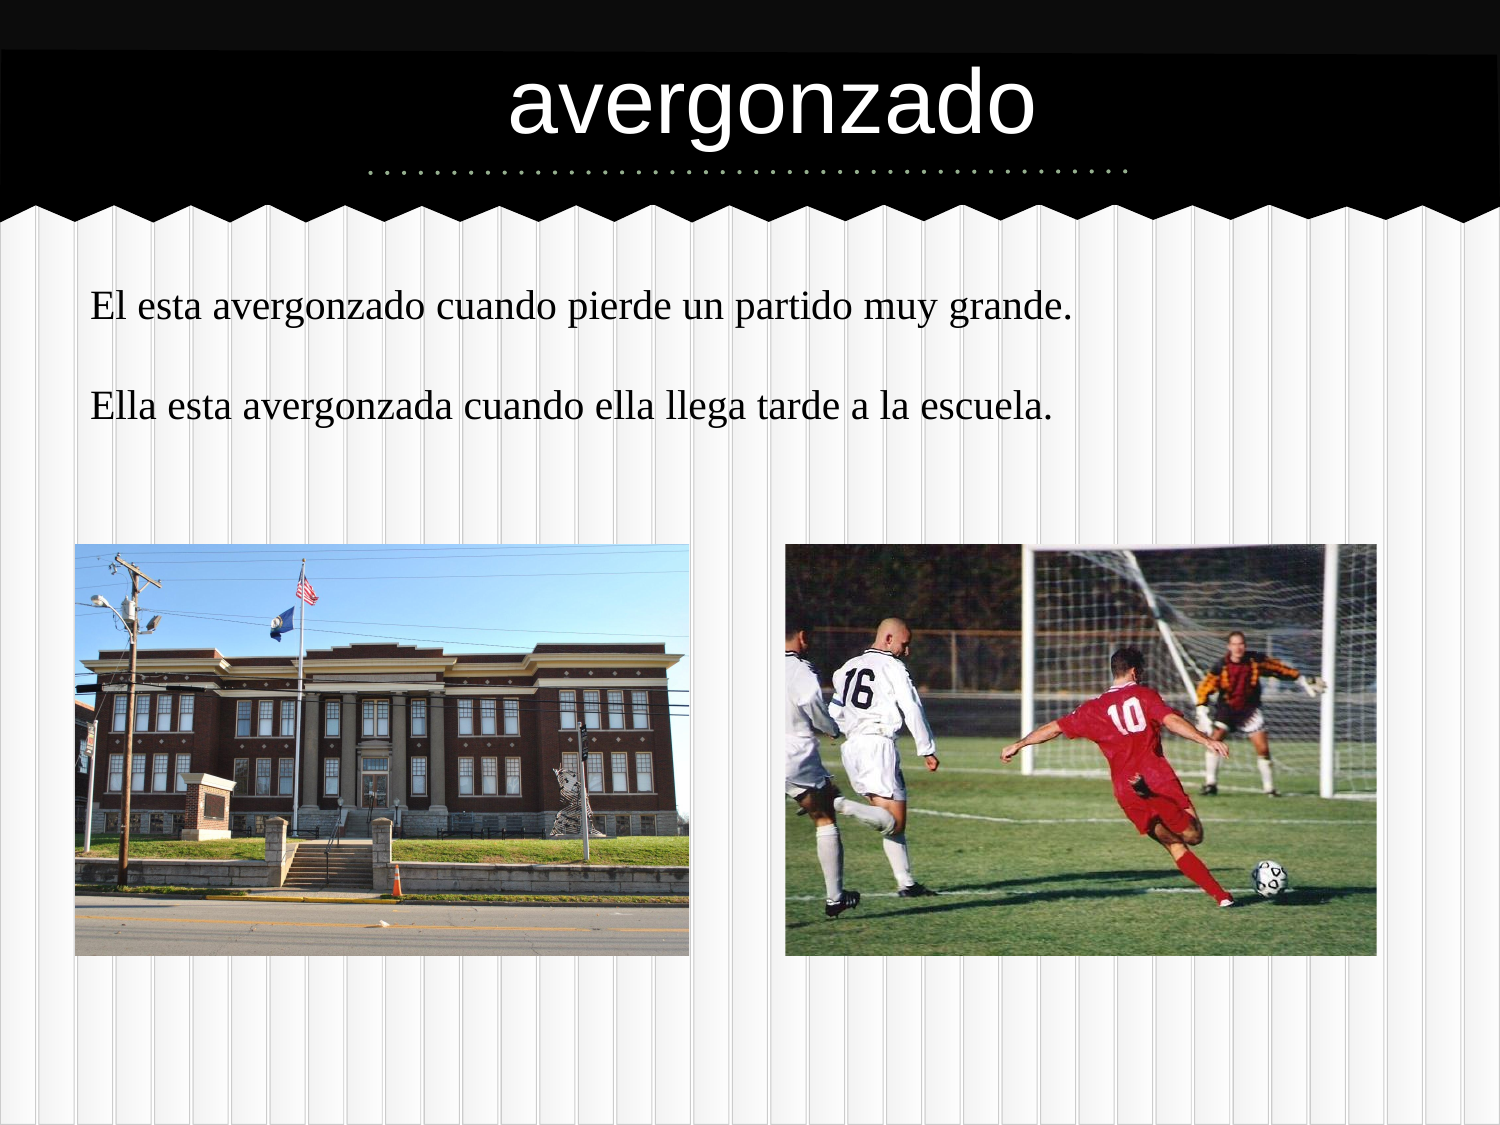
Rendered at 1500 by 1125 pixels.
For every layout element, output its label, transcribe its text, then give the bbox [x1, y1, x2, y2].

text_box [75, 544, 690, 956]
list El esta avergonzado cuando pierde un partido muy grande. Ella esta avergonzada cuando ella llega tarde a la escuela. [75, 262, 1425, 1057]
title avergonzado [75, 2, 1425, 191]
text_box [785, 544, 1377, 956]
